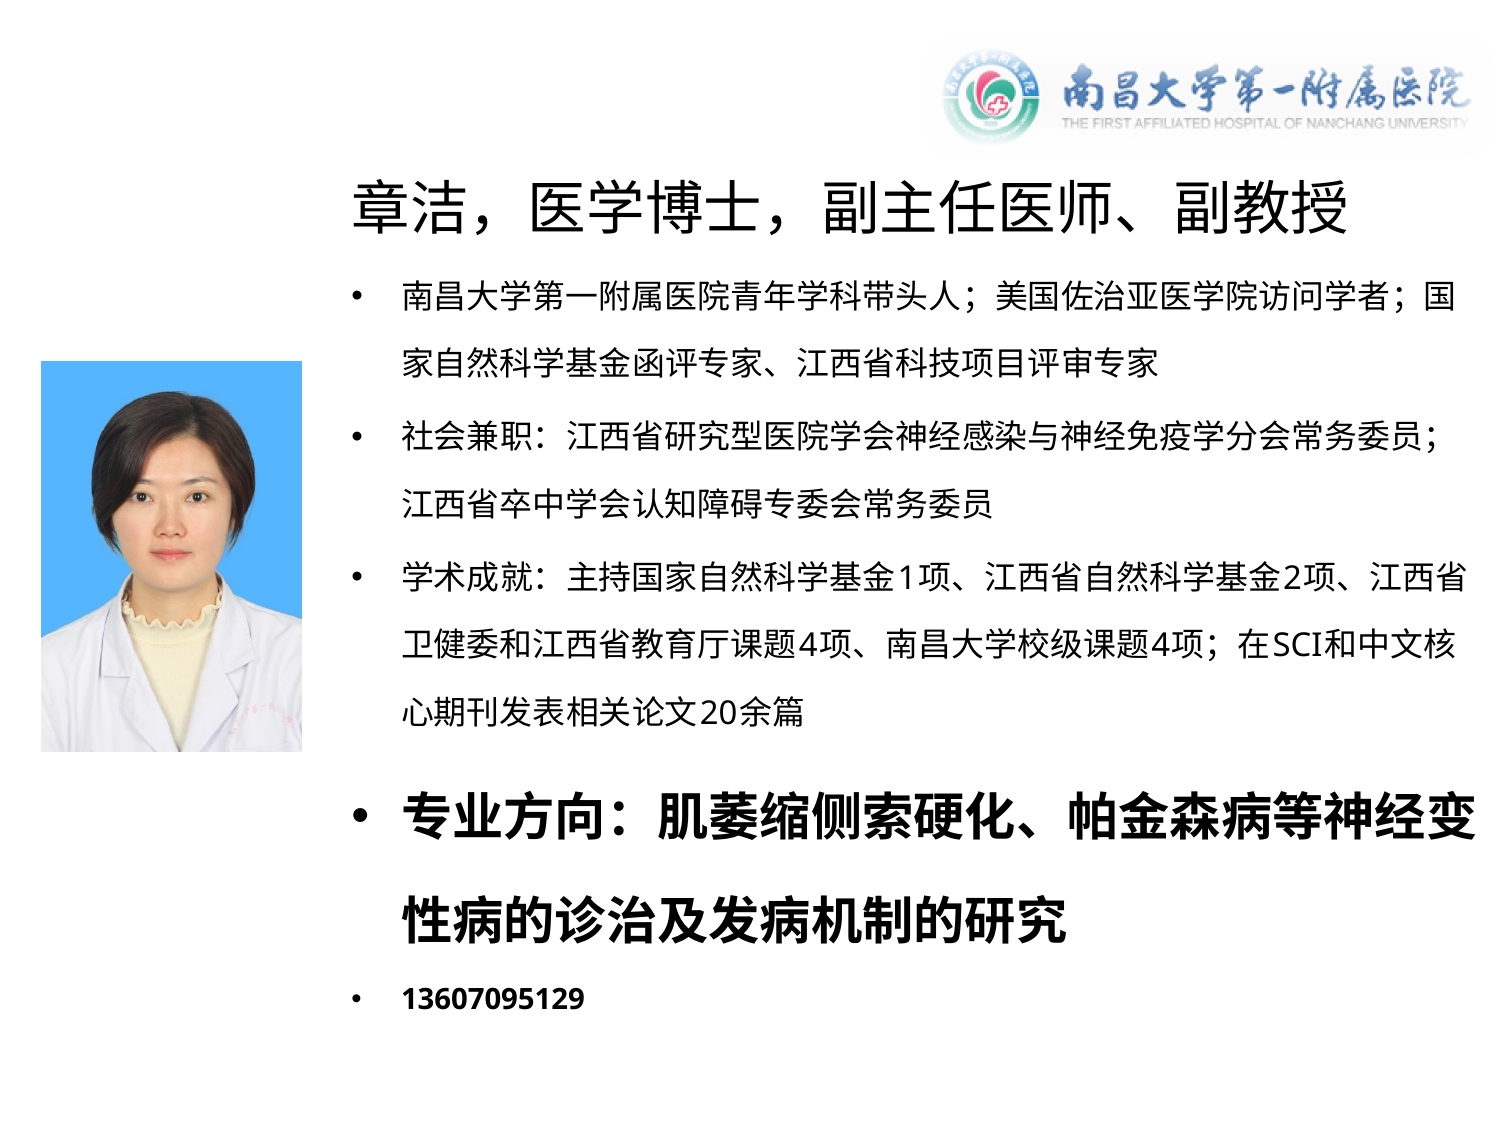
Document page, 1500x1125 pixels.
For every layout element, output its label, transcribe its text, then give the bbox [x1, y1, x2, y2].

picture [40, 361, 302, 752]
picture [916, 28, 1500, 166]
list 章洁，医学博士，副主任医师、副教授 南昌大学第一附属医院青年学科带头人；美国佐治亚医学院访问学者；国家自然科学基金函评专家、江西省科技项目评审专家 社会兼职：江西省研究型医院学会神经感染与神经免疫学分会常务委员；江西省卒中学会认知障碍专委会常务委员 学术成就：主持国家自然科学基金1项、江西省自然科学基金2项、江西省卫健委和江西省教育厅课题4项、南昌大学校级课题4项；在SCI和中文核心期刊发表相关论文20余篇 专业方向：肌萎缩侧索硬化、帕金森病等神经变性病的诊治及发病机制的研究 13607095129 [336, 149, 1495, 1047]
